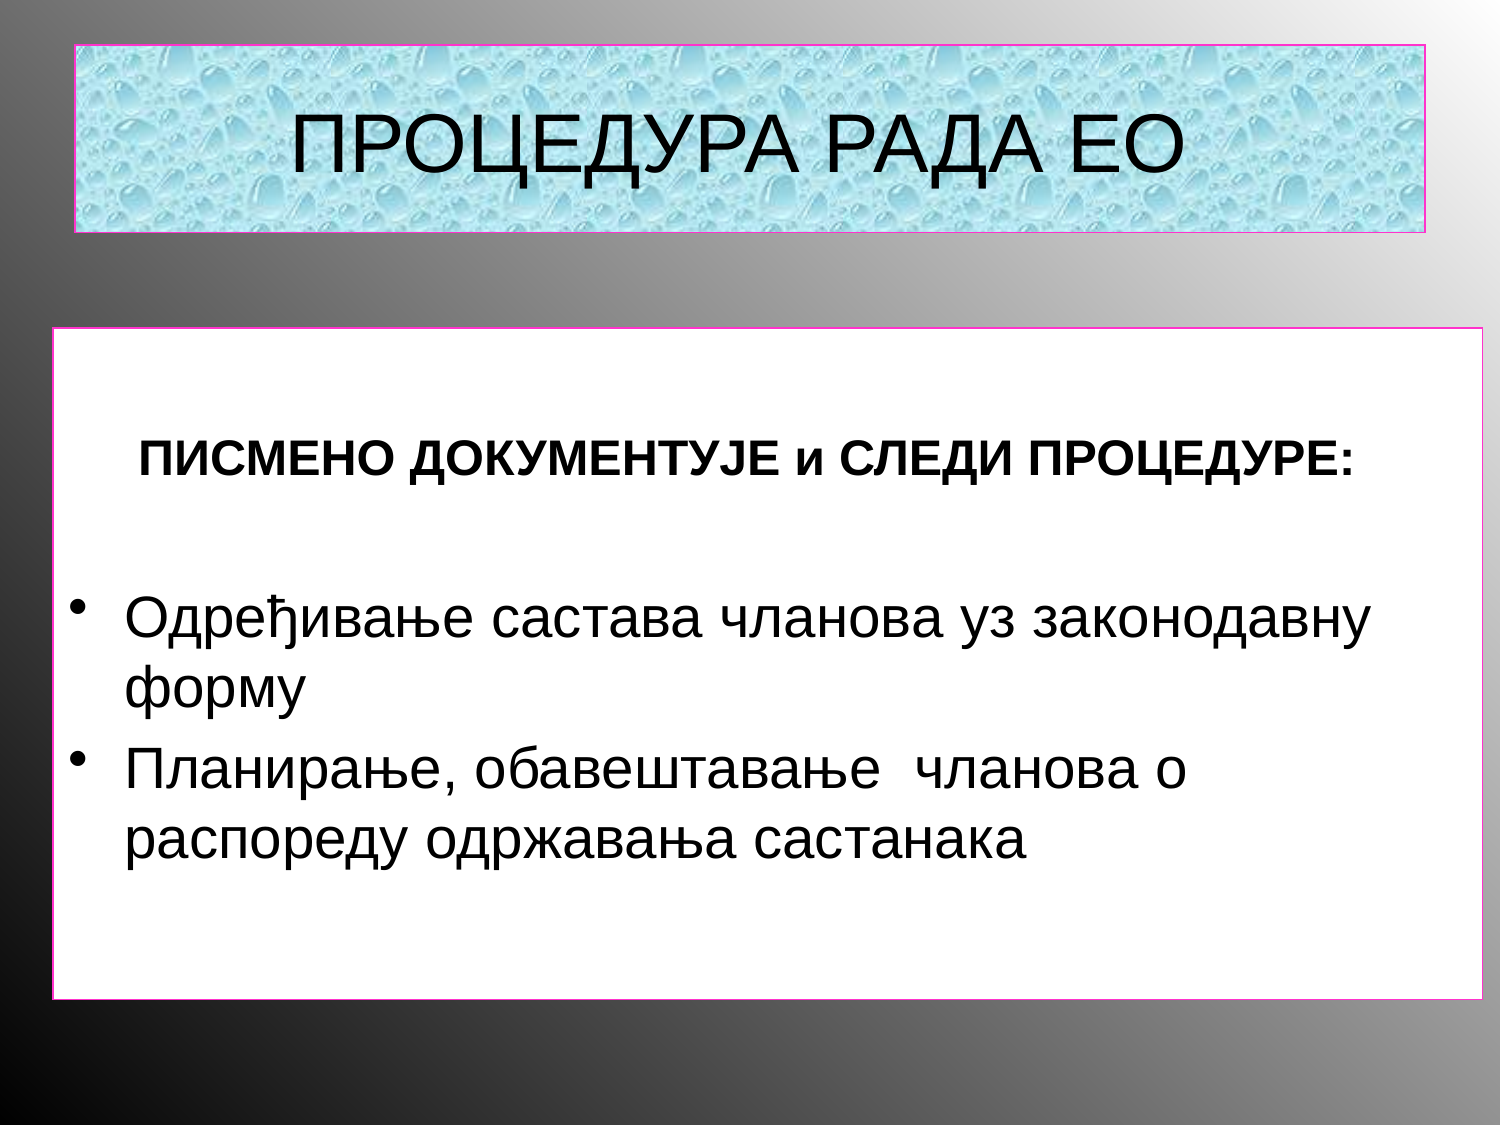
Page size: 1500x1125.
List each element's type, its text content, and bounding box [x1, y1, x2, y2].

list ПИСМЕНО ДОКУМЕНТУЈЕ и СЛЕДИ ПРОЦЕДУРЕ: Одређивање састава чланова уз законодавну форму Планирање, обавештавање чланова о распореду одржавања састанака [52, 327, 1483, 1000]
title ПРОЦЕДУРА РАДА ЕО [74, 44, 1426, 233]
